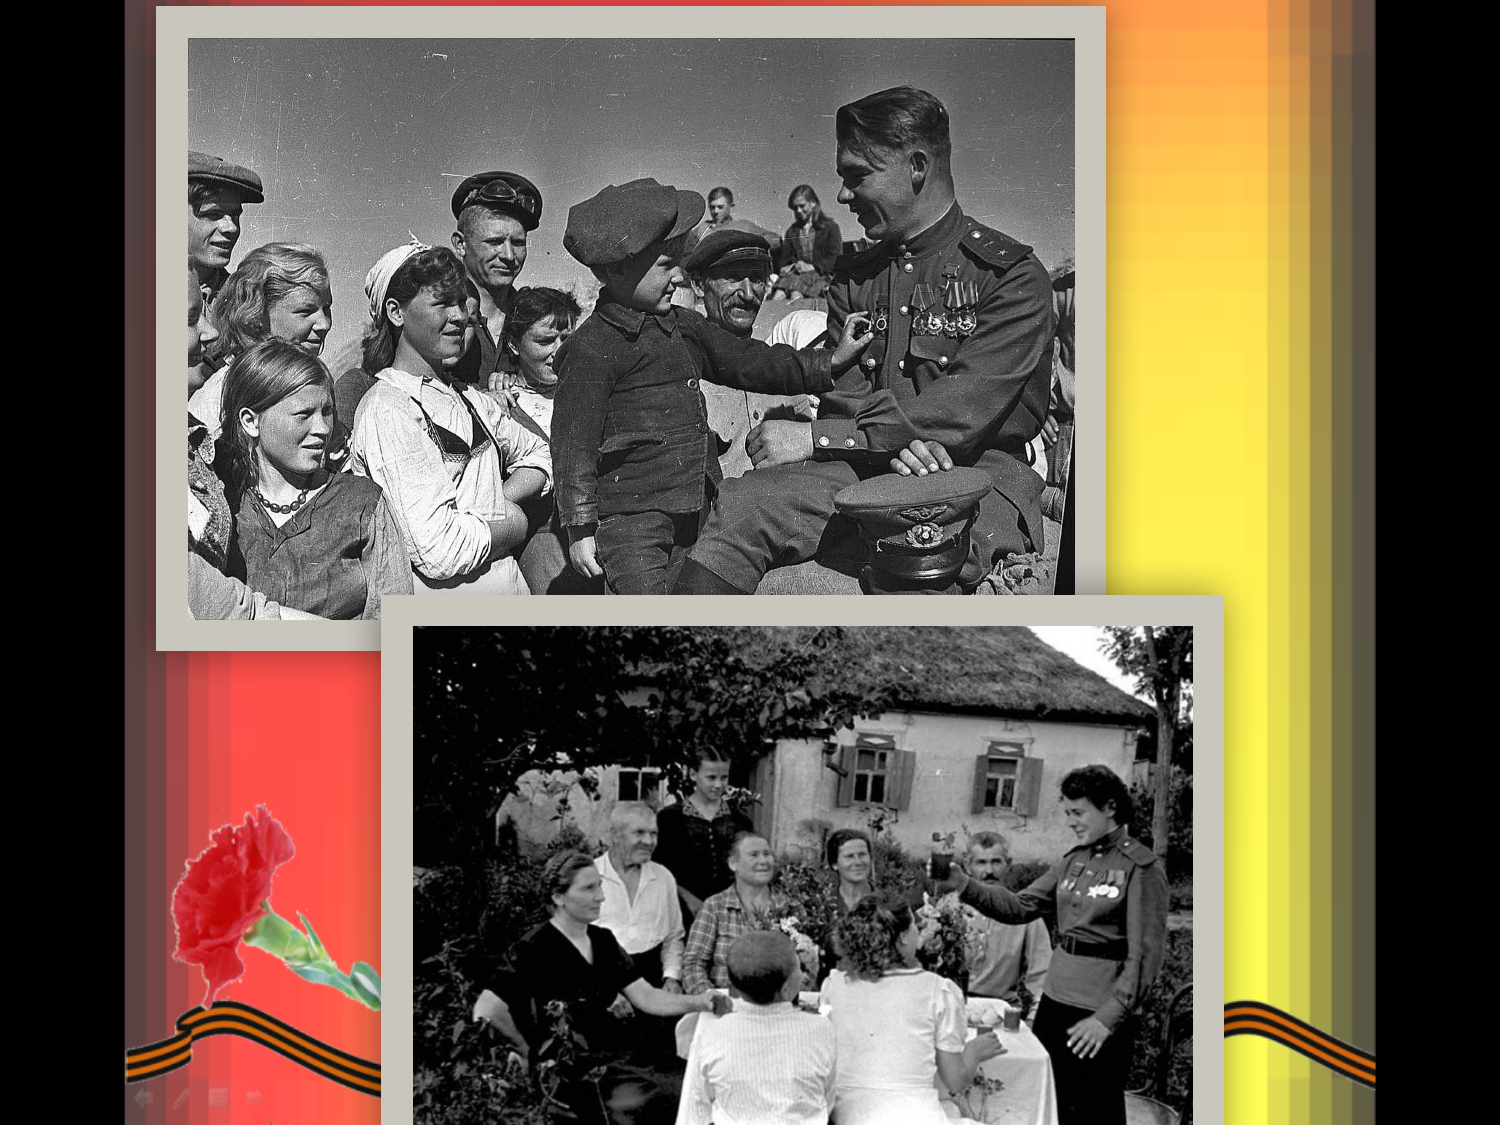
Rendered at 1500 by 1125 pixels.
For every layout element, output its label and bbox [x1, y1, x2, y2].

picture [0, 0, 1500, 1125]
picture [187, 37, 1076, 621]
list [412, 625, 1193, 1125]
